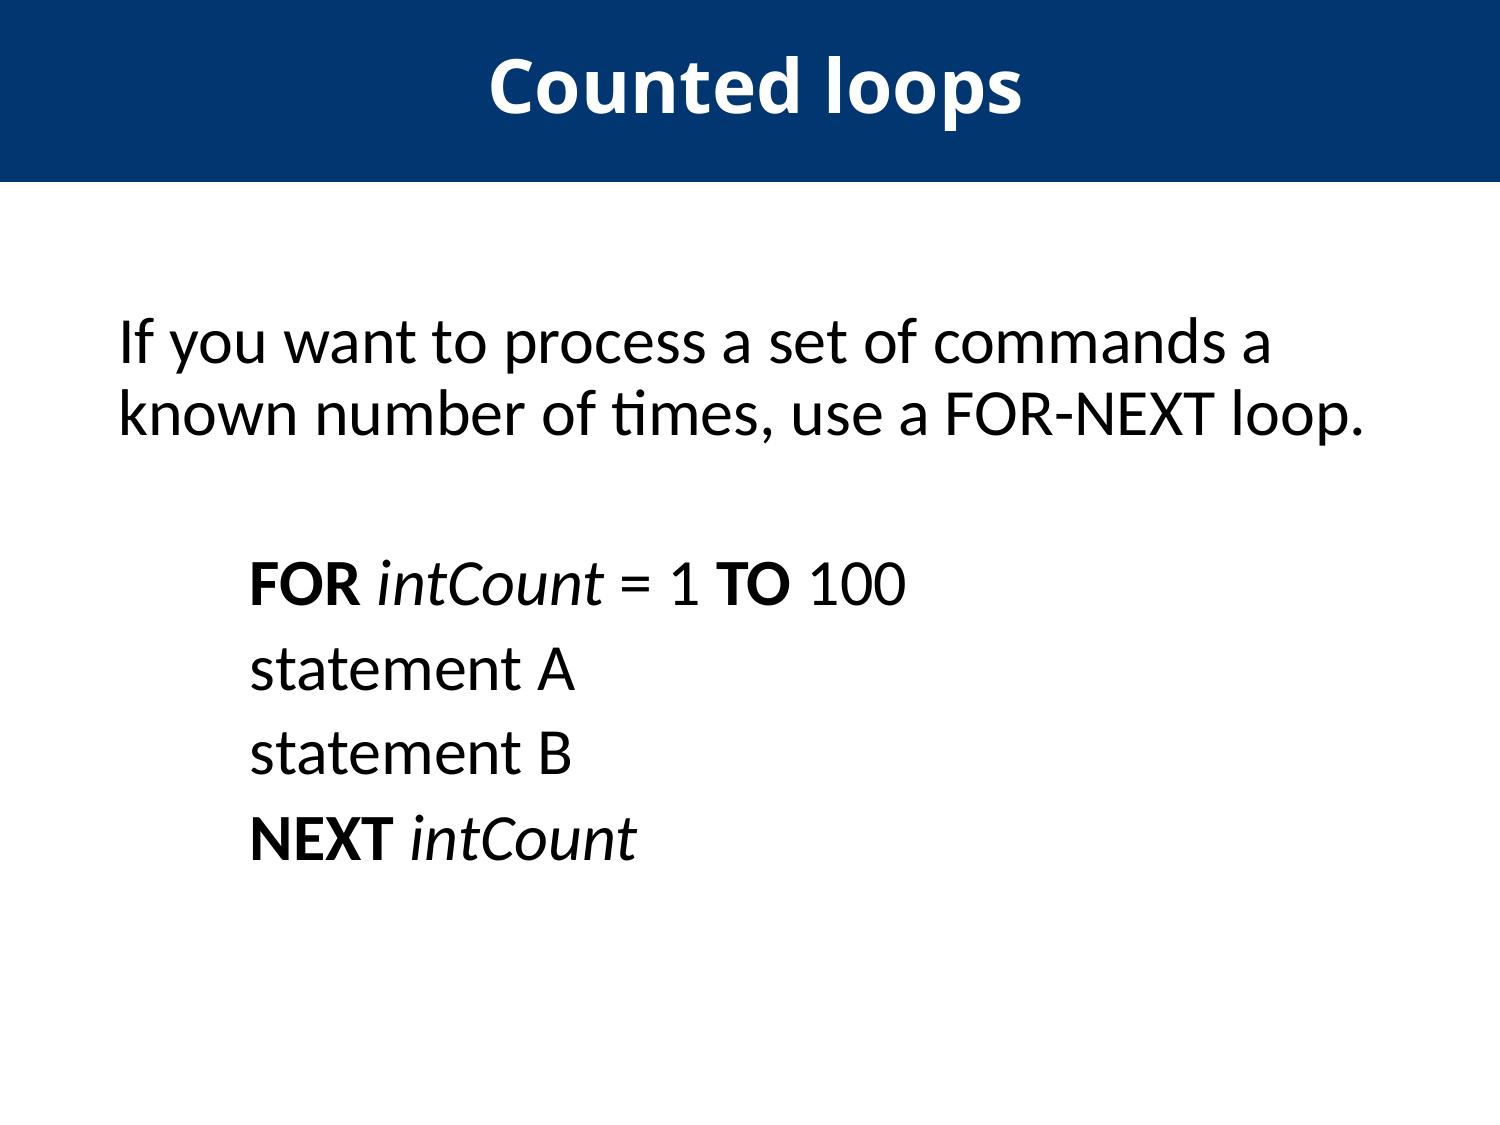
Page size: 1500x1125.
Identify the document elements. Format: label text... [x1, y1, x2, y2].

list If you want to process a set of commands a known number of times, use a FOR-NEXT loop. FOR intCount = 1 TO 100 statement A statement B NEXT intCount [103, 299, 1397, 1014]
text_box Counted loops [29, 30, 1483, 136]
text_box [0, 0, 1500, 182]
